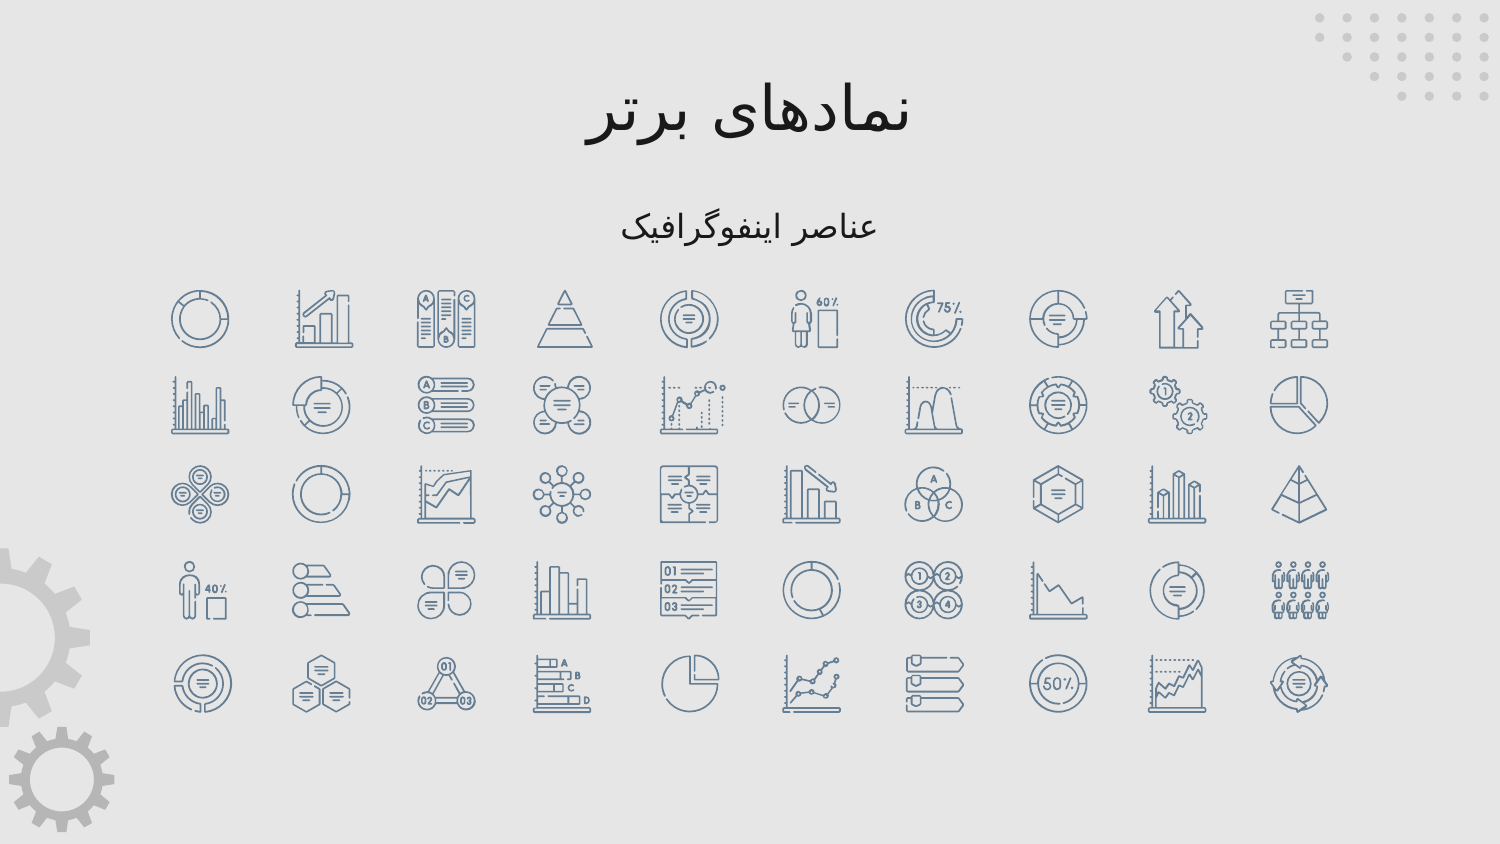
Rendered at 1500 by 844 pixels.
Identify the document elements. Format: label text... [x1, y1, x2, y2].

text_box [1269, 654, 1329, 714]
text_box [292, 654, 351, 713]
text_box [719, 384, 726, 392]
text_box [790, 289, 839, 349]
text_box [1028, 654, 1090, 713]
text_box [1269, 289, 1329, 349]
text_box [1149, 375, 1209, 435]
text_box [661, 654, 720, 713]
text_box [291, 375, 353, 435]
text_box [171, 376, 230, 435]
title نمادهای برتر [171, 53, 1328, 133]
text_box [905, 654, 965, 713]
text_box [782, 386, 842, 425]
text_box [904, 466, 964, 523]
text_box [782, 464, 842, 524]
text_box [904, 289, 964, 349]
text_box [782, 654, 842, 714]
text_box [416, 289, 476, 349]
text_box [659, 560, 718, 620]
text_box [1149, 561, 1205, 620]
text_box [782, 560, 841, 620]
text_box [536, 289, 594, 349]
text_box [1271, 560, 1330, 620]
text_box [668, 380, 717, 422]
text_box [532, 654, 592, 714]
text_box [1147, 654, 1207, 714]
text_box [904, 375, 964, 435]
text_box [171, 290, 230, 349]
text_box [417, 656, 477, 711]
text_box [1028, 375, 1088, 435]
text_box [659, 465, 719, 524]
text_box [294, 289, 354, 349]
text_box [1271, 465, 1328, 524]
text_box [173, 654, 233, 714]
text_box [291, 464, 351, 524]
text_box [1028, 289, 1088, 349]
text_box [416, 560, 476, 620]
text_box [1028, 561, 1088, 620]
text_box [532, 375, 592, 435]
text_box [659, 289, 719, 349]
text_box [1269, 375, 1329, 435]
text_box عناصر اینفوگرافیک [171, 189, 1328, 270]
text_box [416, 465, 476, 525]
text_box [170, 464, 230, 524]
text_box [659, 376, 719, 435]
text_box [530, 464, 592, 525]
text_box [1147, 465, 1207, 524]
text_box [1032, 464, 1084, 524]
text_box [417, 375, 476, 435]
text_box [532, 561, 592, 620]
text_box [904, 560, 964, 620]
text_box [178, 560, 227, 620]
text_box [1154, 290, 1204, 349]
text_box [291, 562, 351, 619]
